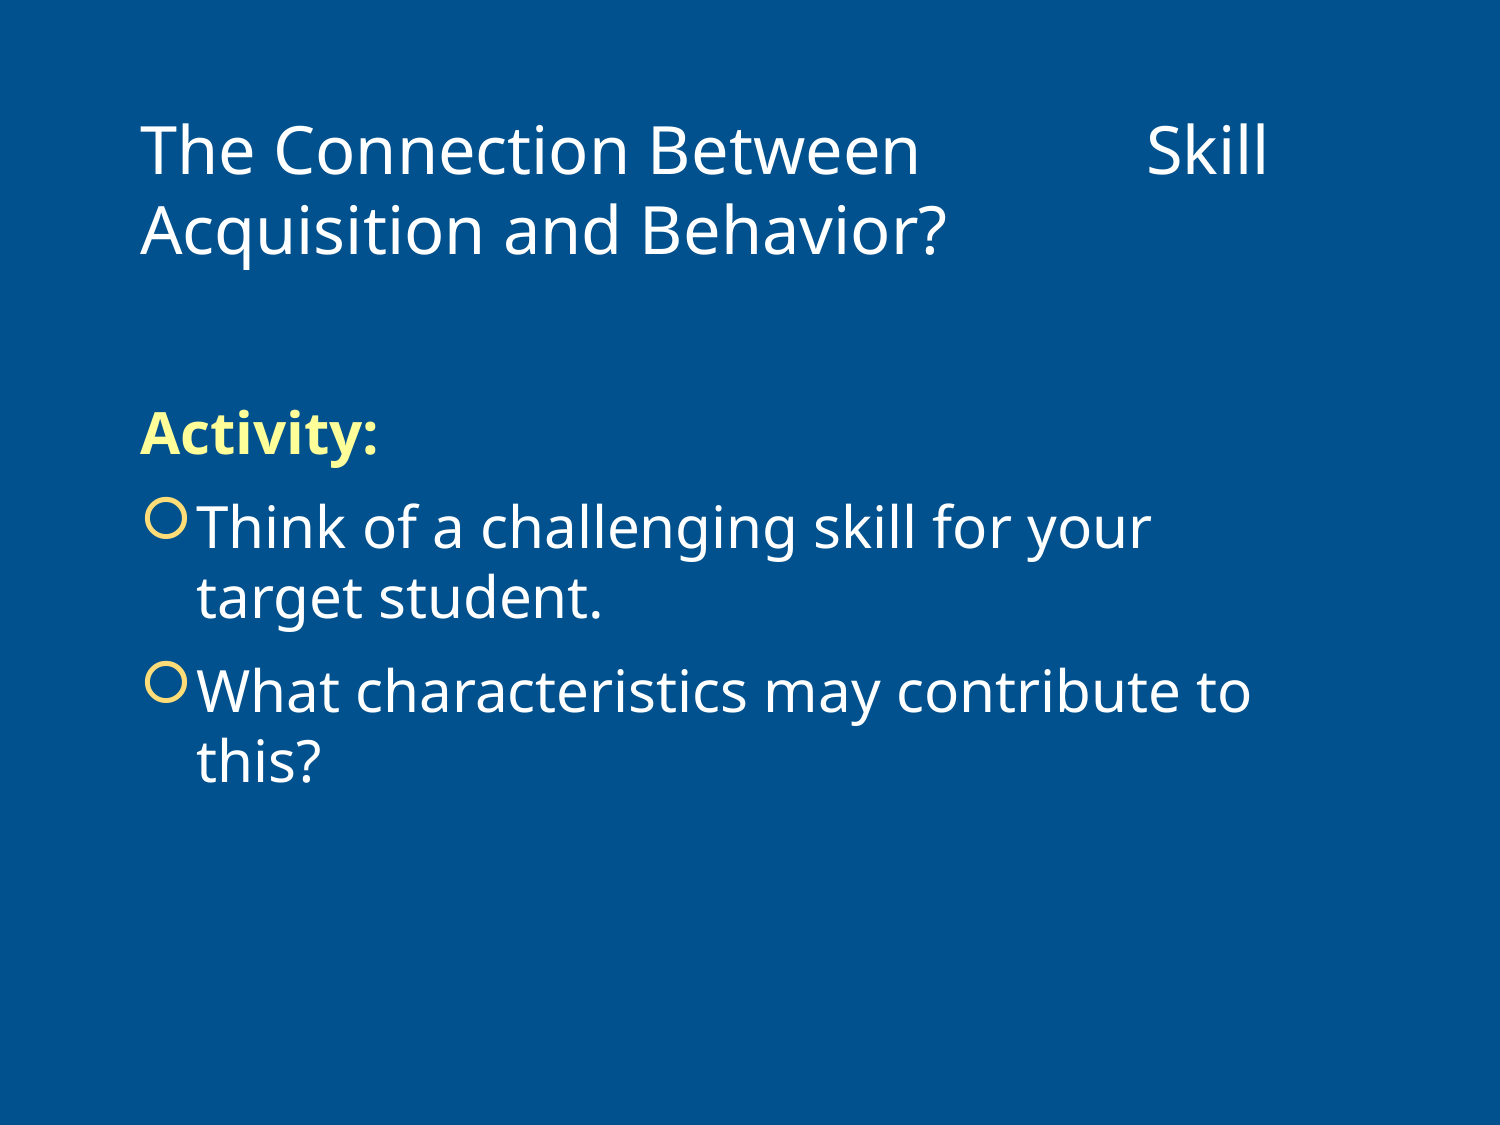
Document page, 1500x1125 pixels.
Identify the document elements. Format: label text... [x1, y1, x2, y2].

title The Connection Between Skill Acquisition and Behavior? [125, 112, 1413, 265]
list Activity: Think of a challenging skill for your target student. What characteristics may contribute to this? [125, 287, 1338, 986]
